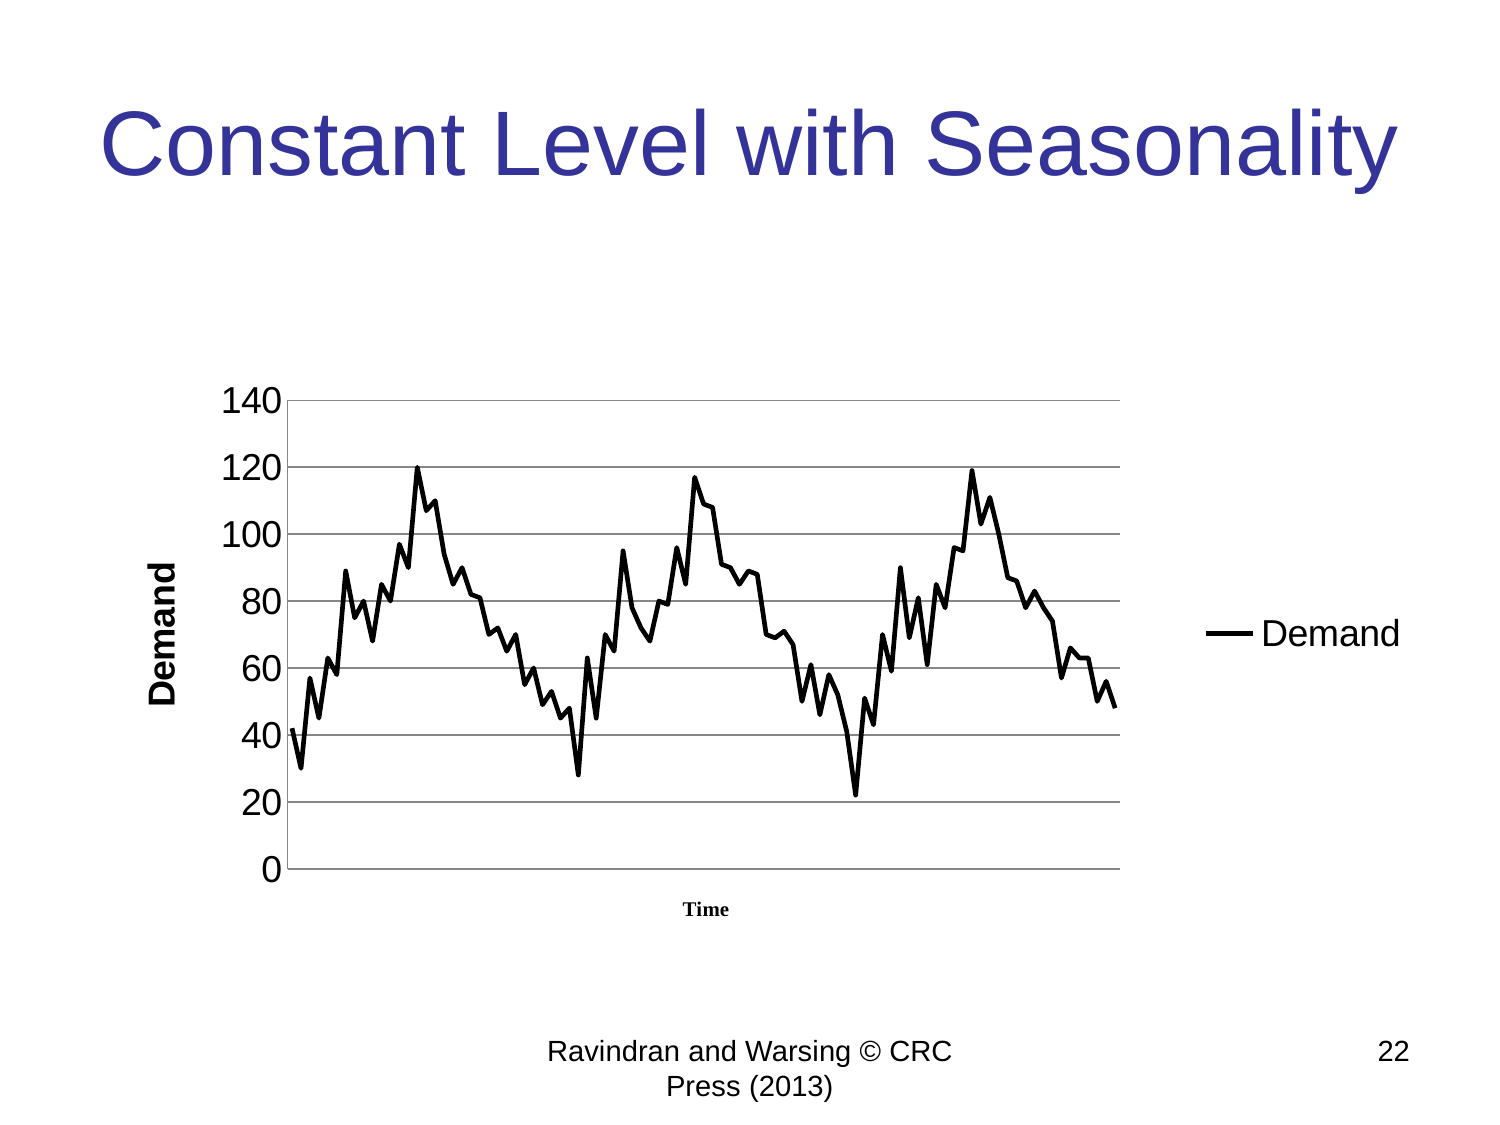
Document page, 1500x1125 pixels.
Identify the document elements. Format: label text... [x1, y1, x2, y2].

title Constant Level with Seasonality [74, 44, 1426, 233]
slide_number 22 [1074, 1024, 1425, 1103]
footer Ravindran and Warsing © CRC Press (2013) [512, 1024, 988, 1103]
chart [74, 262, 1426, 1006]
